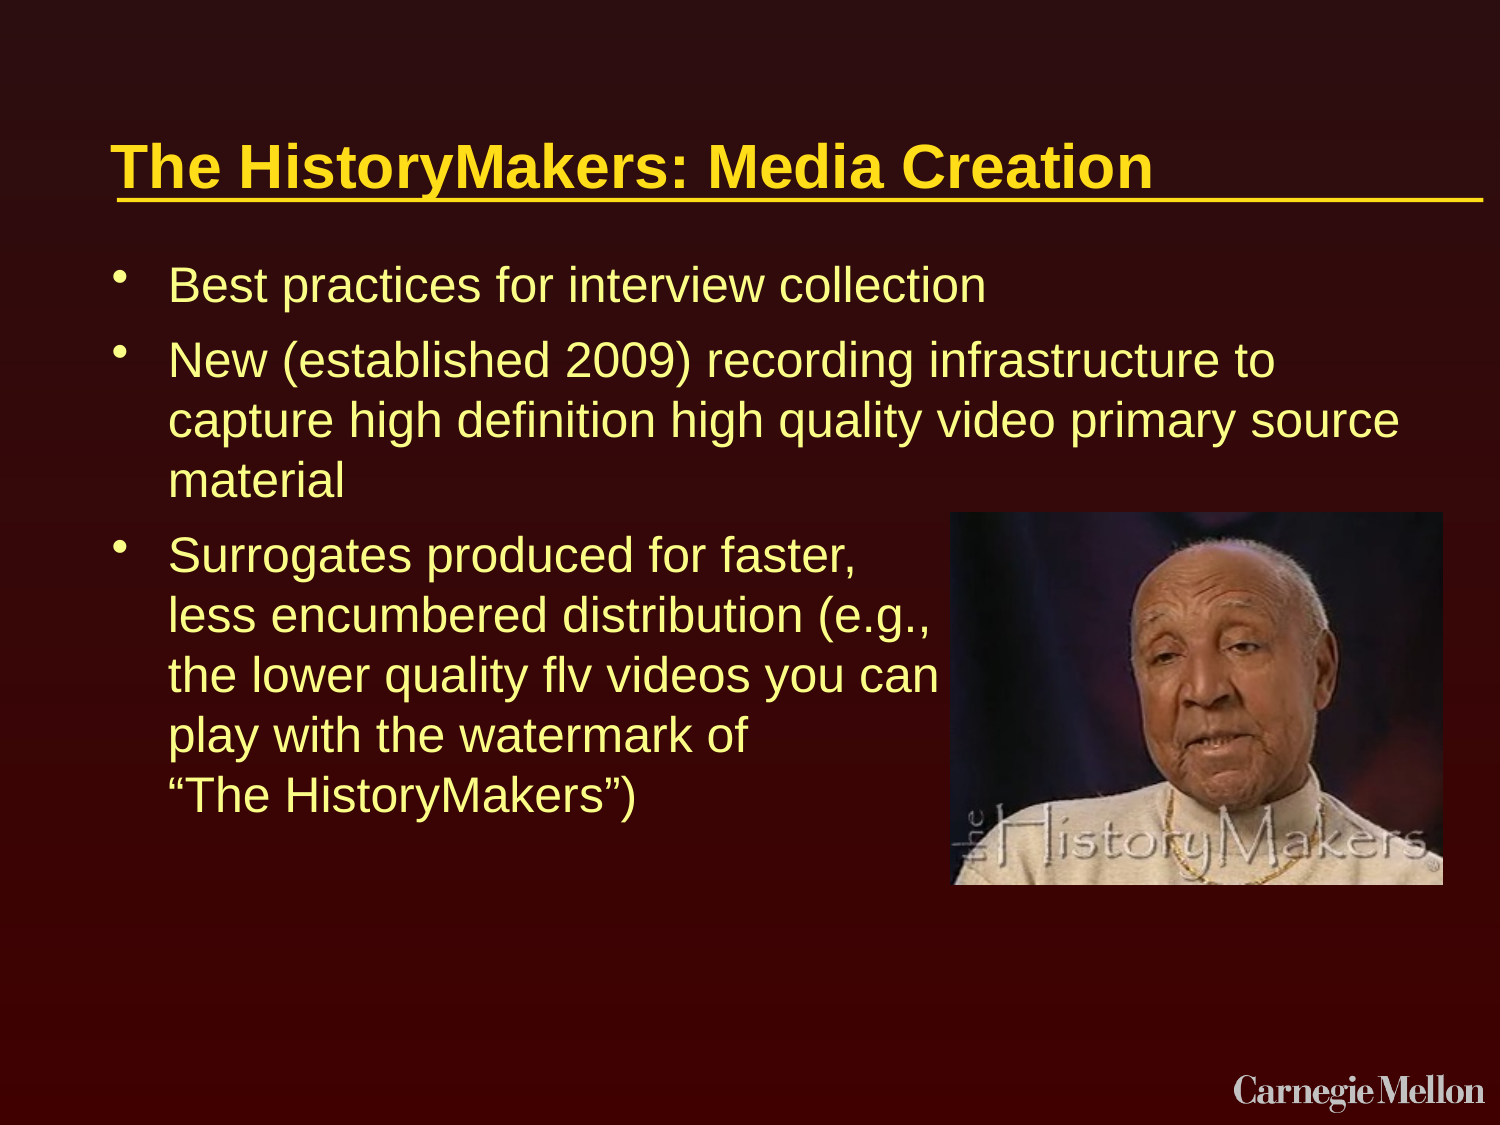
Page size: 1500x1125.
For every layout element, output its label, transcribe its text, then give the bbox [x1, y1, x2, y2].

picture [1234, 1074, 1485, 1113]
picture [949, 512, 1443, 885]
list Best practices for interview collection New (established 2009) recording infrastructure to capture high definition high quality video primary source material Surrogates produced for faster, less encumbered distribution (e.g., the lower quality flv videos you can play with the watermark of “The HistoryMakers”) [96, 244, 1423, 1034]
title The HistoryMakers: Media Creation [95, 68, 1372, 258]
